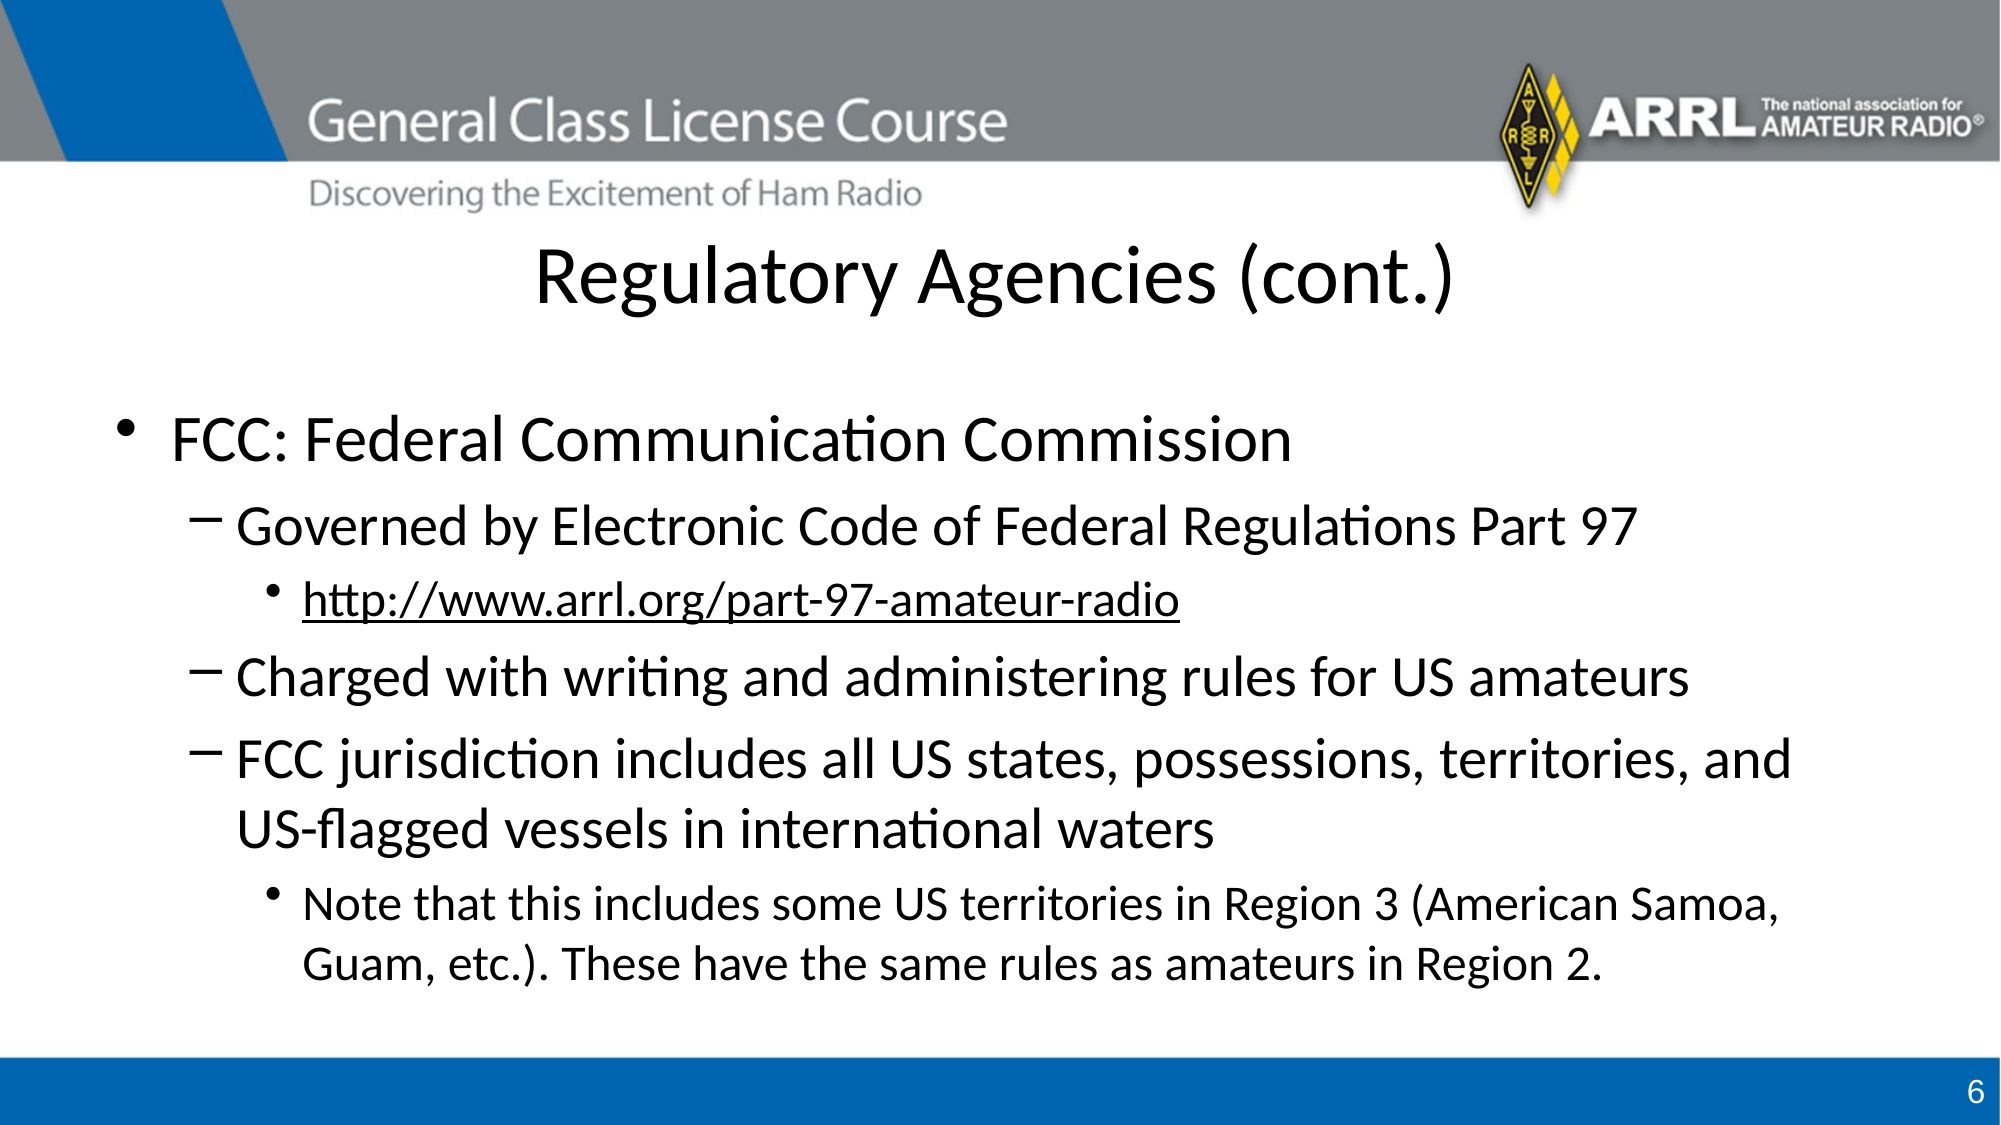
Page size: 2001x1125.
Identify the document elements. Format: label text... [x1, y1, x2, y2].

title Regulatory Agencies (cont.) [96, 212, 1897, 356]
text_box 6 [1912, 1062, 2000, 1118]
list FCC: Federal Communication Commission Governed by Electronic Code of Federal Regulations Part 97 http://www.arrl.org/part-97-amateur-radio Charged with writing and administering rules for US amateurs FCC jurisdiction includes all US states, possessions, territories, and US-flagged vessels in international waters Note that this includes some US territories in Region 3 (American Samoa, Guam, etc.). These have the same rules as amateurs in Region 2. [99, 387, 1900, 1075]
picture [0, 0, 2001, 1125]
